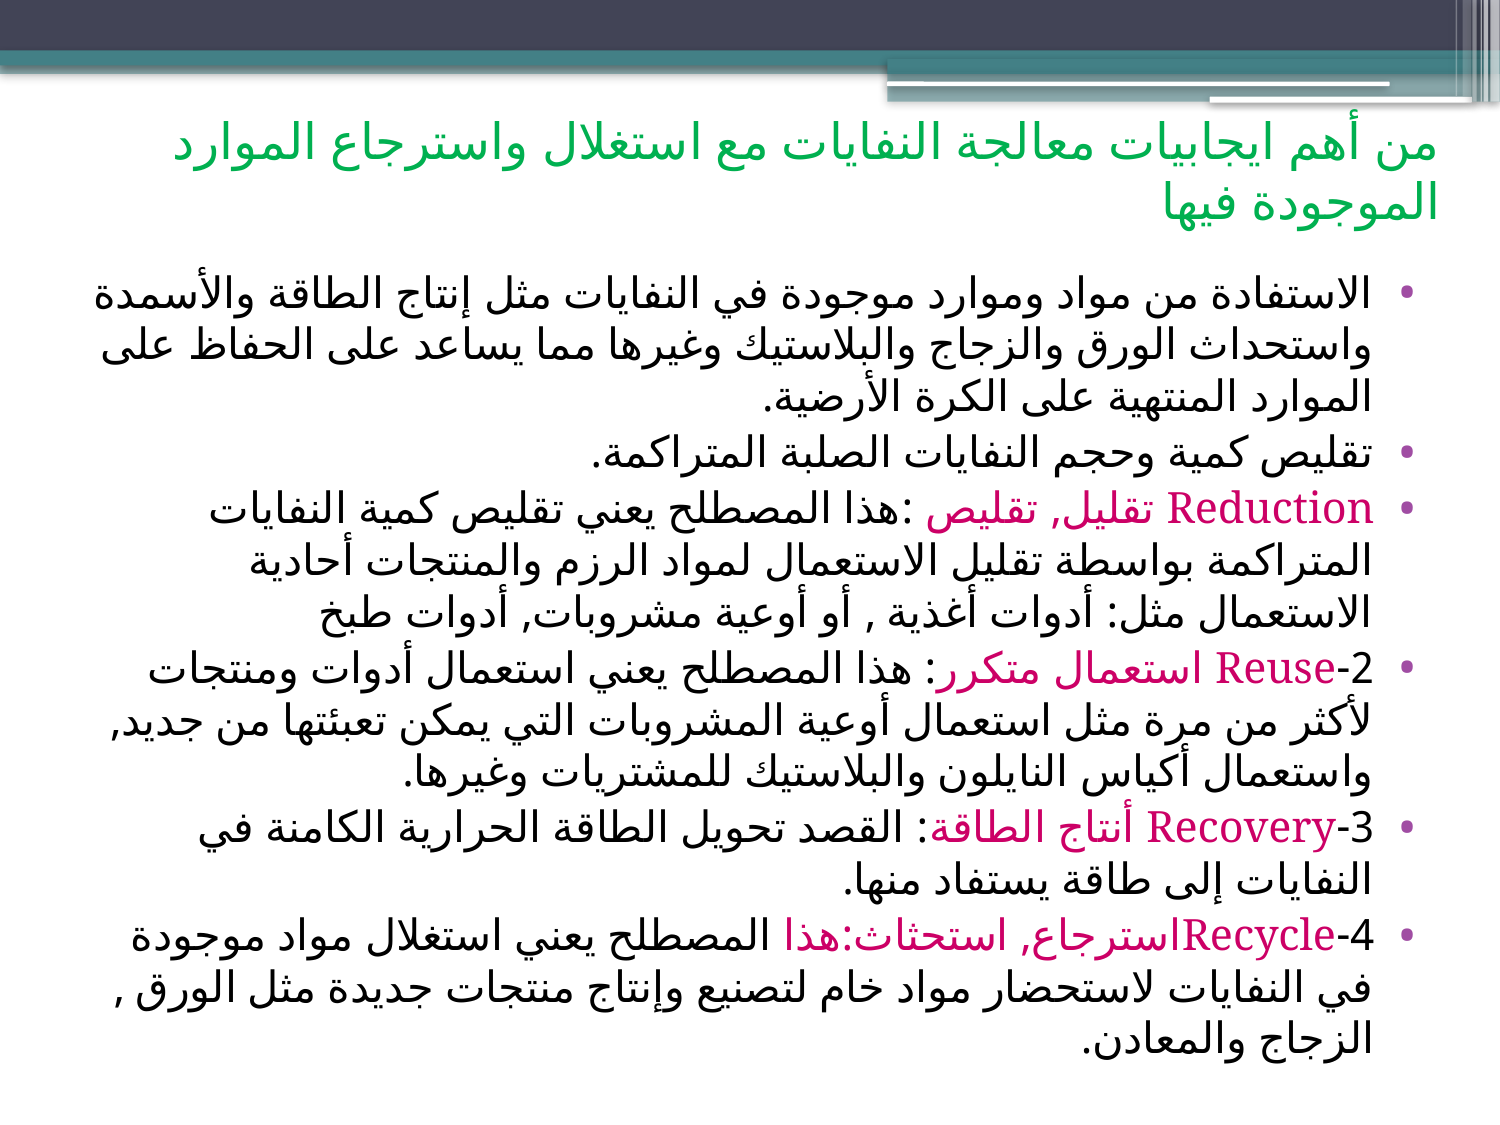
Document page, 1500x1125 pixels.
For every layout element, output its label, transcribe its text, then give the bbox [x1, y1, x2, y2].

list الاستفادة من مواد وموارد موجودة في النفايات مثل إنتاج الطاقة والأسمدة واستحداث الورق والزجاج والبلاستيك وغيرها مما يساعد على الحفاظ على الموارد المنتهية على الكرة الأرضية. تقليص كمية وحجم النفايات الصلبة المتراكمة. Reduction تقليل, تقليص :هذا المصطلح يعني تقليص كمية النفايات المتراكمة بواسطة تقليل الاستعمال لمواد الرزم والمنتجات أحادية الاستعمال مثل: أدوات أغذية , أو أوعية مشروبات, أدوات طبخ 2-Reuse استعمال متكرر: هذا المصطلح يعني استعمال أدوات ومنتجات لأكثر من مرة مثل استعمال أوعية المشروبات التي يمكن تعبئتها من جديد, واستعمال أكياس النايلون والبلاستيك للمشتريات وغيرها. 3-Recovery أنتاج الطاقة: القصد تحويل الطاقة الحرارية الكامنة في النفايات إلى طاقة يستفاد منها. 4-Recycleاسترجاع, استحثاث:هذا المصطلح يعني استغلال مواد موجودة في النفايات لاستحضار مواد خام لتصنيع وإنتاج منتجات جديدة مثل الورق , الزجاج والمعادن. [75, 257, 1442, 1079]
title من أهم ايجابيات معالجة النفايات مع استغلال واسترجاع الموارد الموجودة فيها [105, 82, 1456, 257]
